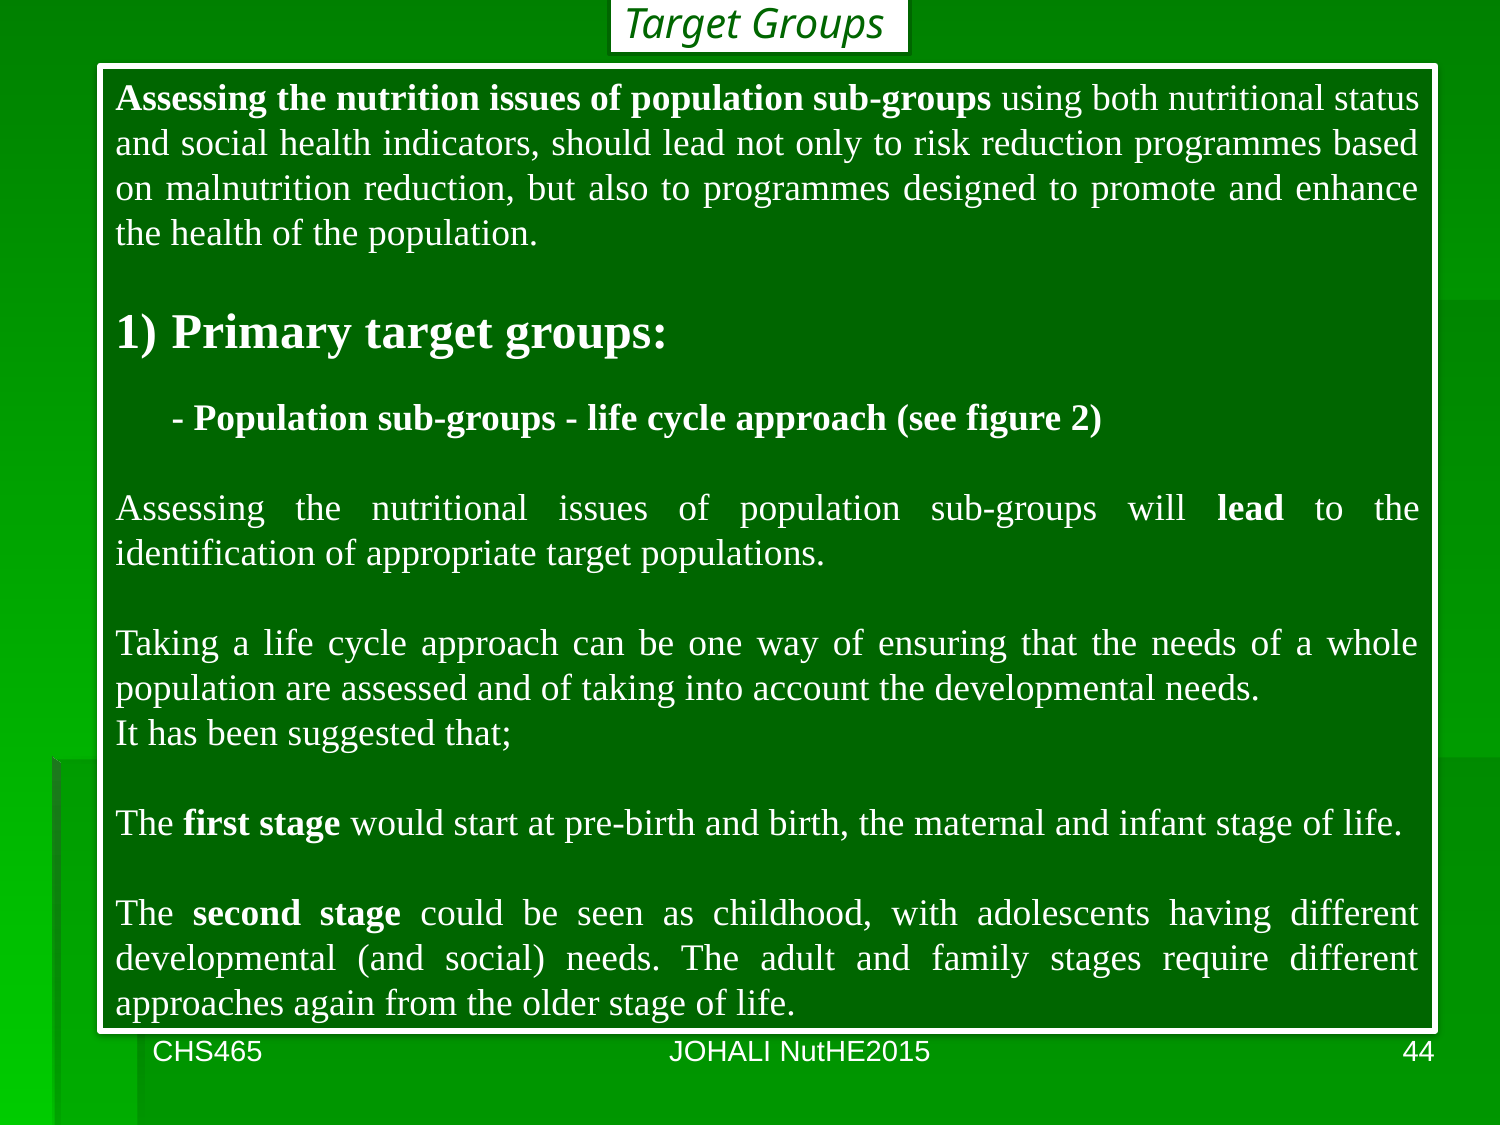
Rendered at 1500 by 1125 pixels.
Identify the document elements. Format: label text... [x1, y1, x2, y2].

slide_number 44 [1137, 1024, 1451, 1103]
footer JOHALI NutHE2015 [562, 1041, 1038, 1103]
text_box Target Groups [607, 0, 912, 56]
text_box Assessing the nutrition issues of population sub-groups using both nutritional status and social health indicators, should lead not only to risk reduction programmes based on malnutrition reduction, but also to programmes designed to promote and enhance the health of the population. Primary target groups: - Population sub-groups - life cycle approach (see figure 2) Assessing the nutritional issues of population sub-groups will lead to the identification of appropriate target populations. Taking a life cycle approach can be one way of ensuring that the needs of a whole population are assessed and of taking into account the developmental needs. It has been suggested that; The first stage would start at pre-birth and birth, the maternal and infant stage of life. The second stage could be seen as childhood, with adolescents having different developmental (and social) needs. The adult and family stages require different approaches again from the older stage of life. [97, 63, 1438, 1034]
slide_number CHS465 [137, 1041, 450, 1103]
